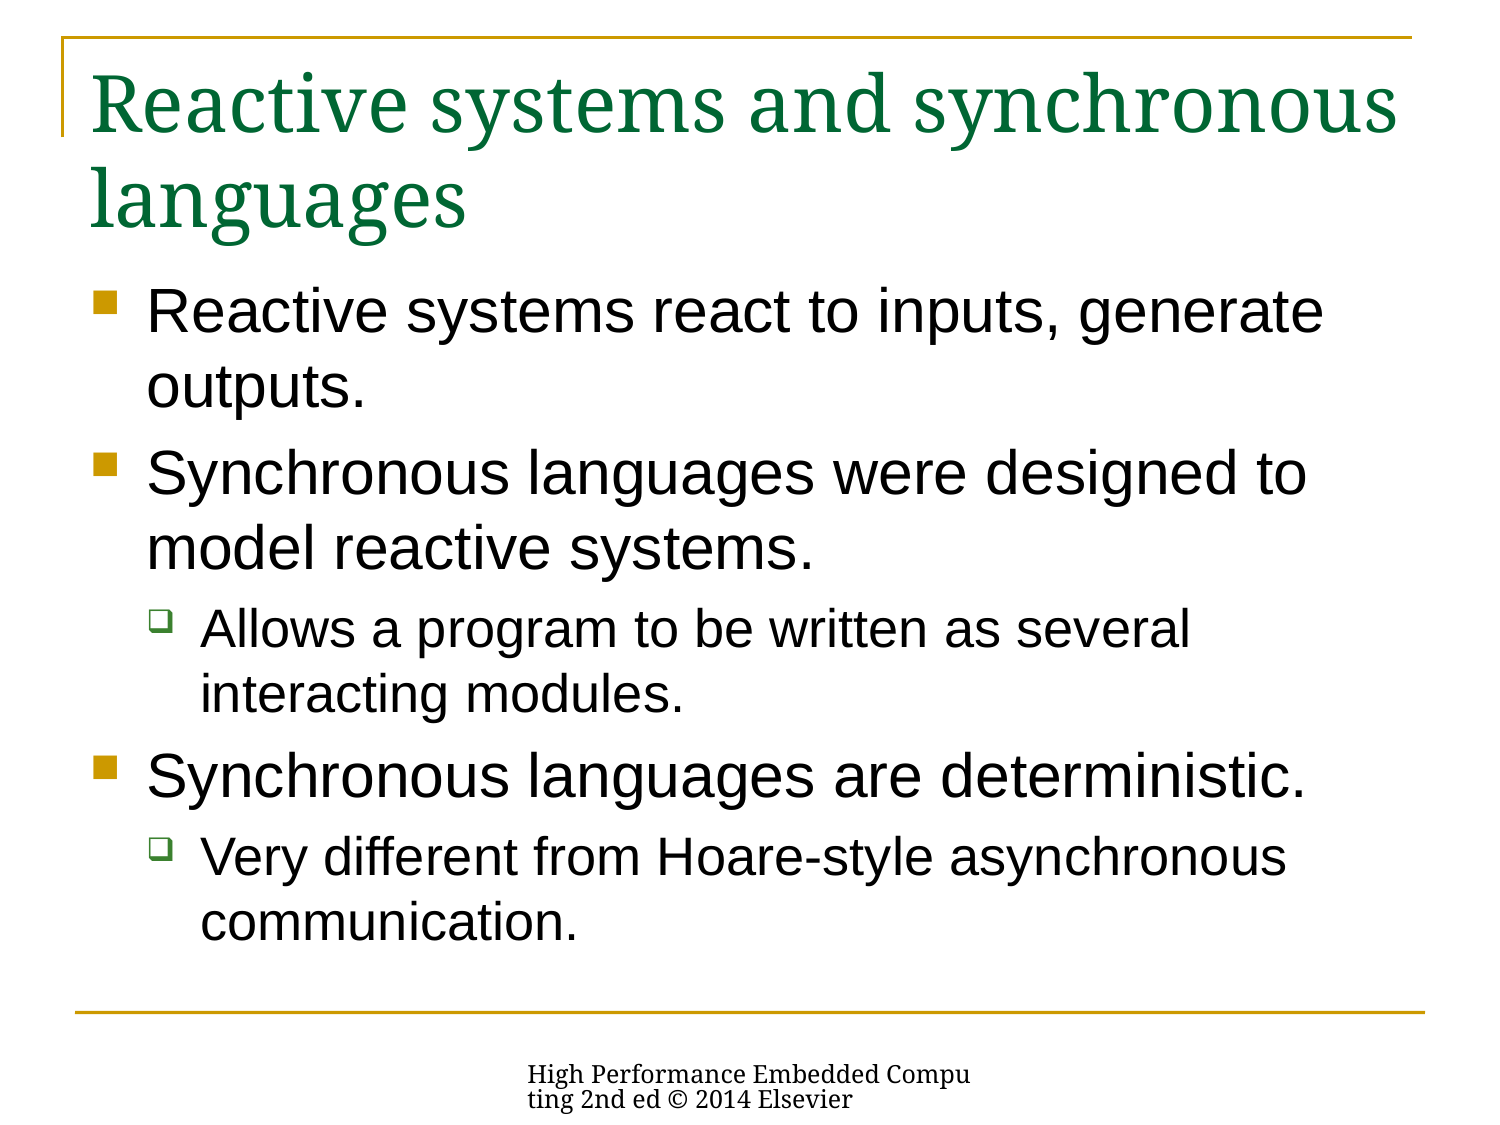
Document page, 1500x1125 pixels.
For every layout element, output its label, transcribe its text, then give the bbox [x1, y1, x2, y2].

title Reactive systems and synchronous languages [75, 45, 1425, 233]
list Reactive systems react to inputs, generate outputs. Synchronous languages were designed to model reactive systems. Allows a program to be written as several interacting modules. Synchronous languages are deterministic. Very different from Hoare-style asynchronous communication. [75, 262, 1425, 1006]
footer High Performance Embedded Computing 2nd ed © 2014 Elsevier [512, 1025, 988, 1100]
